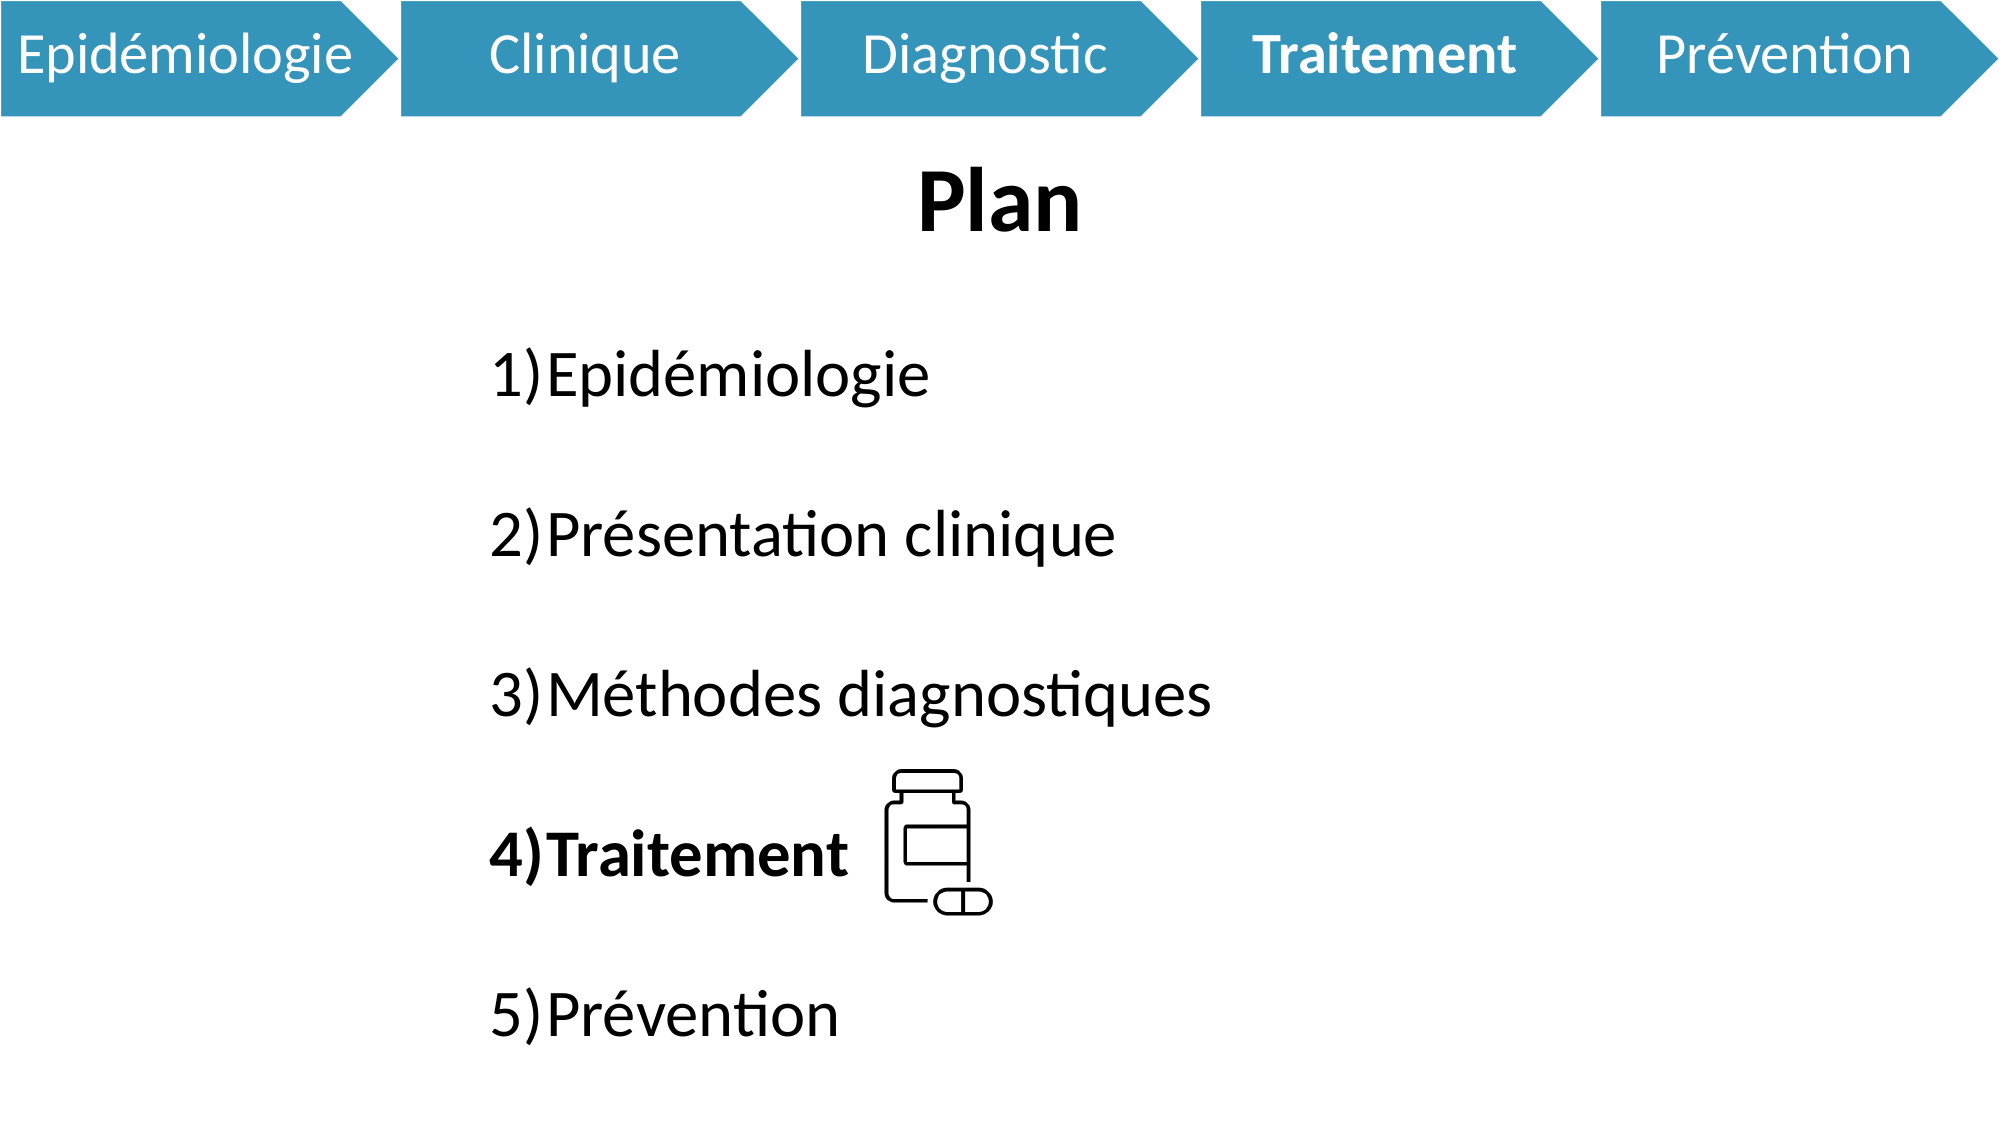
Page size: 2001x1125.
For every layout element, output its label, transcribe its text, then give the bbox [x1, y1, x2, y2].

picture [849, 754, 1028, 932]
text_box Plan Epidémiologie Présentation clinique Méthodes diagnostiques Traitement Prévention [474, 132, 1525, 1057]
